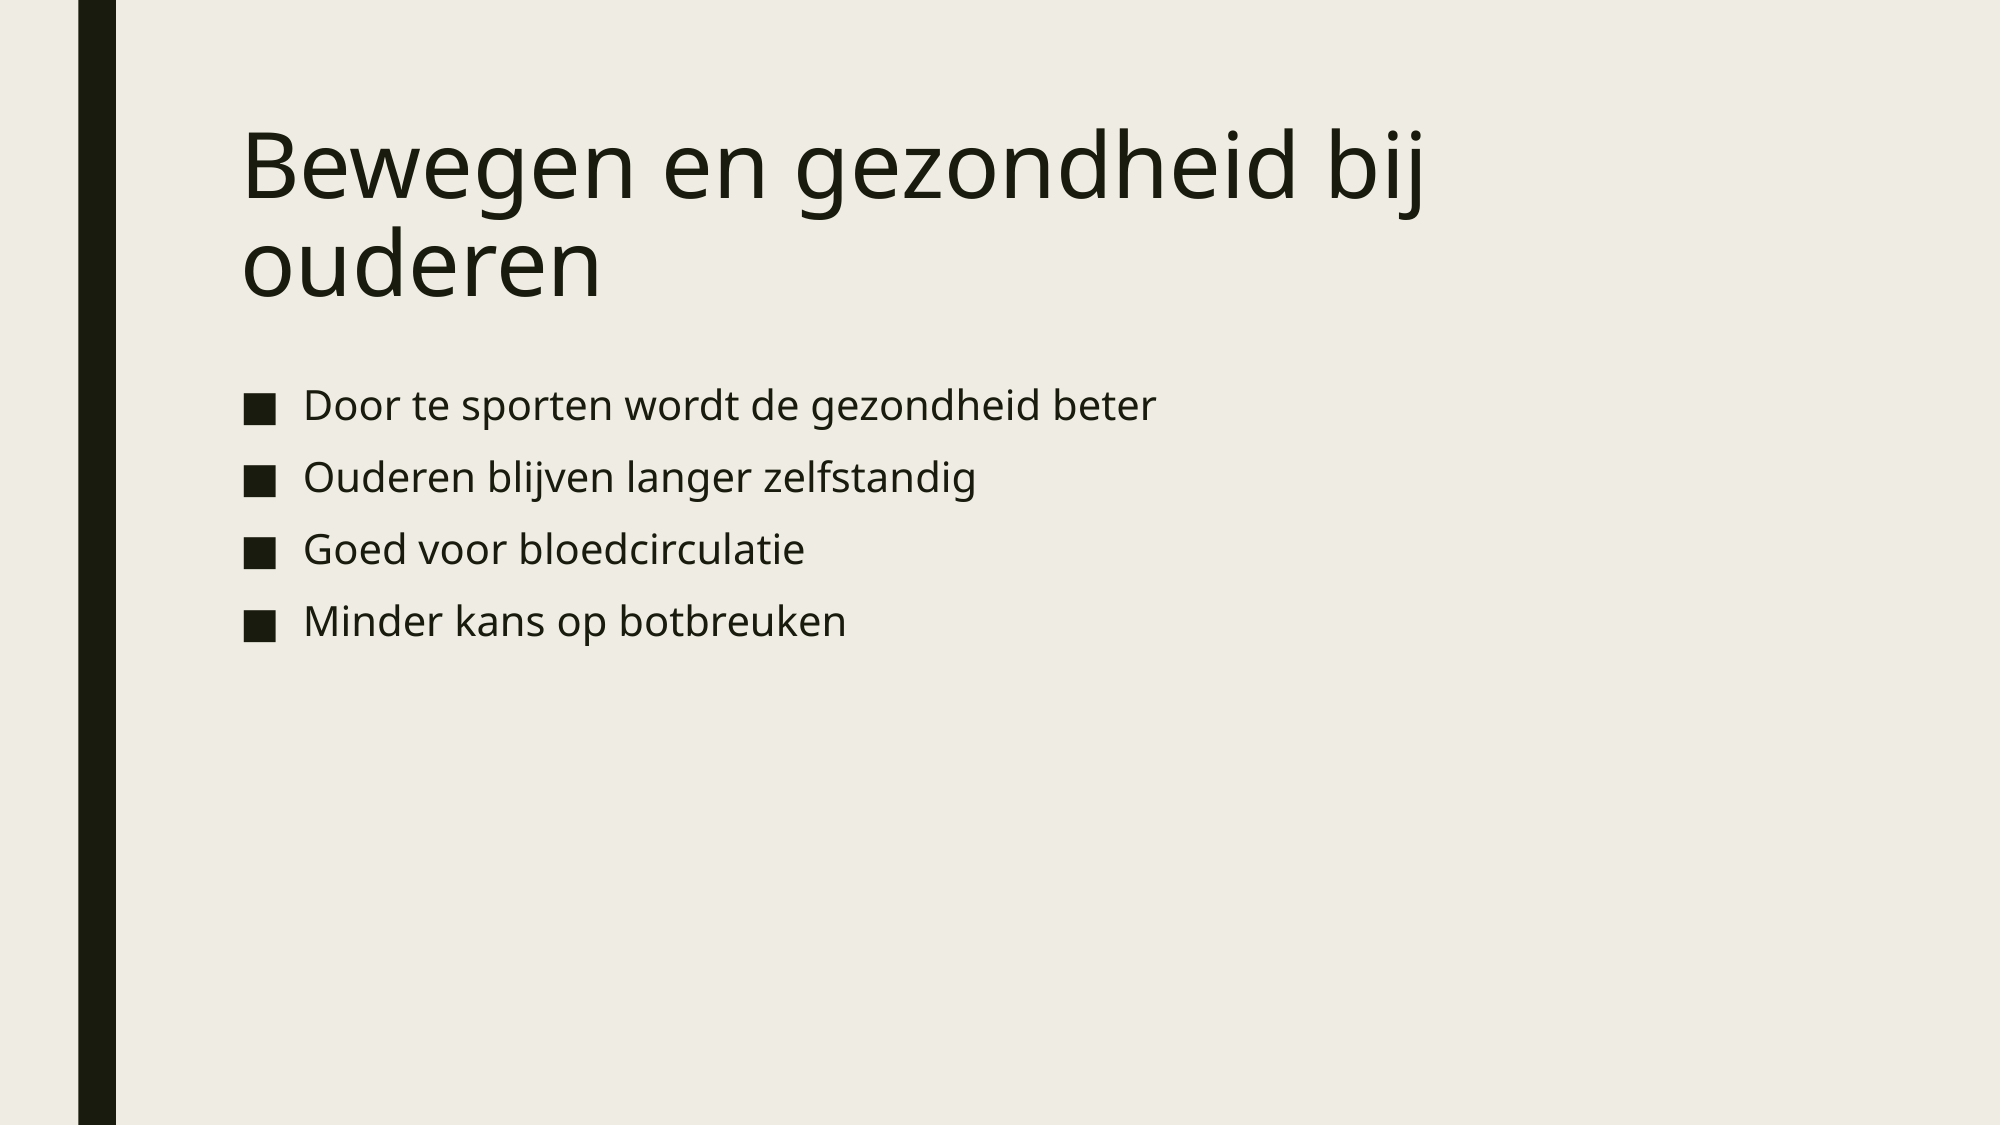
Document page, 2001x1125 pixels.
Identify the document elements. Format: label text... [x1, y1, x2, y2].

title Bewegen en gezondheid bij ouderen [225, 112, 1800, 357]
list Door te sporten wordt de gezondheid beter Ouderen blijven langer zelfstandig Goed voor bloedcirculatie Minder kans op botbreuken [225, 375, 1800, 963]
